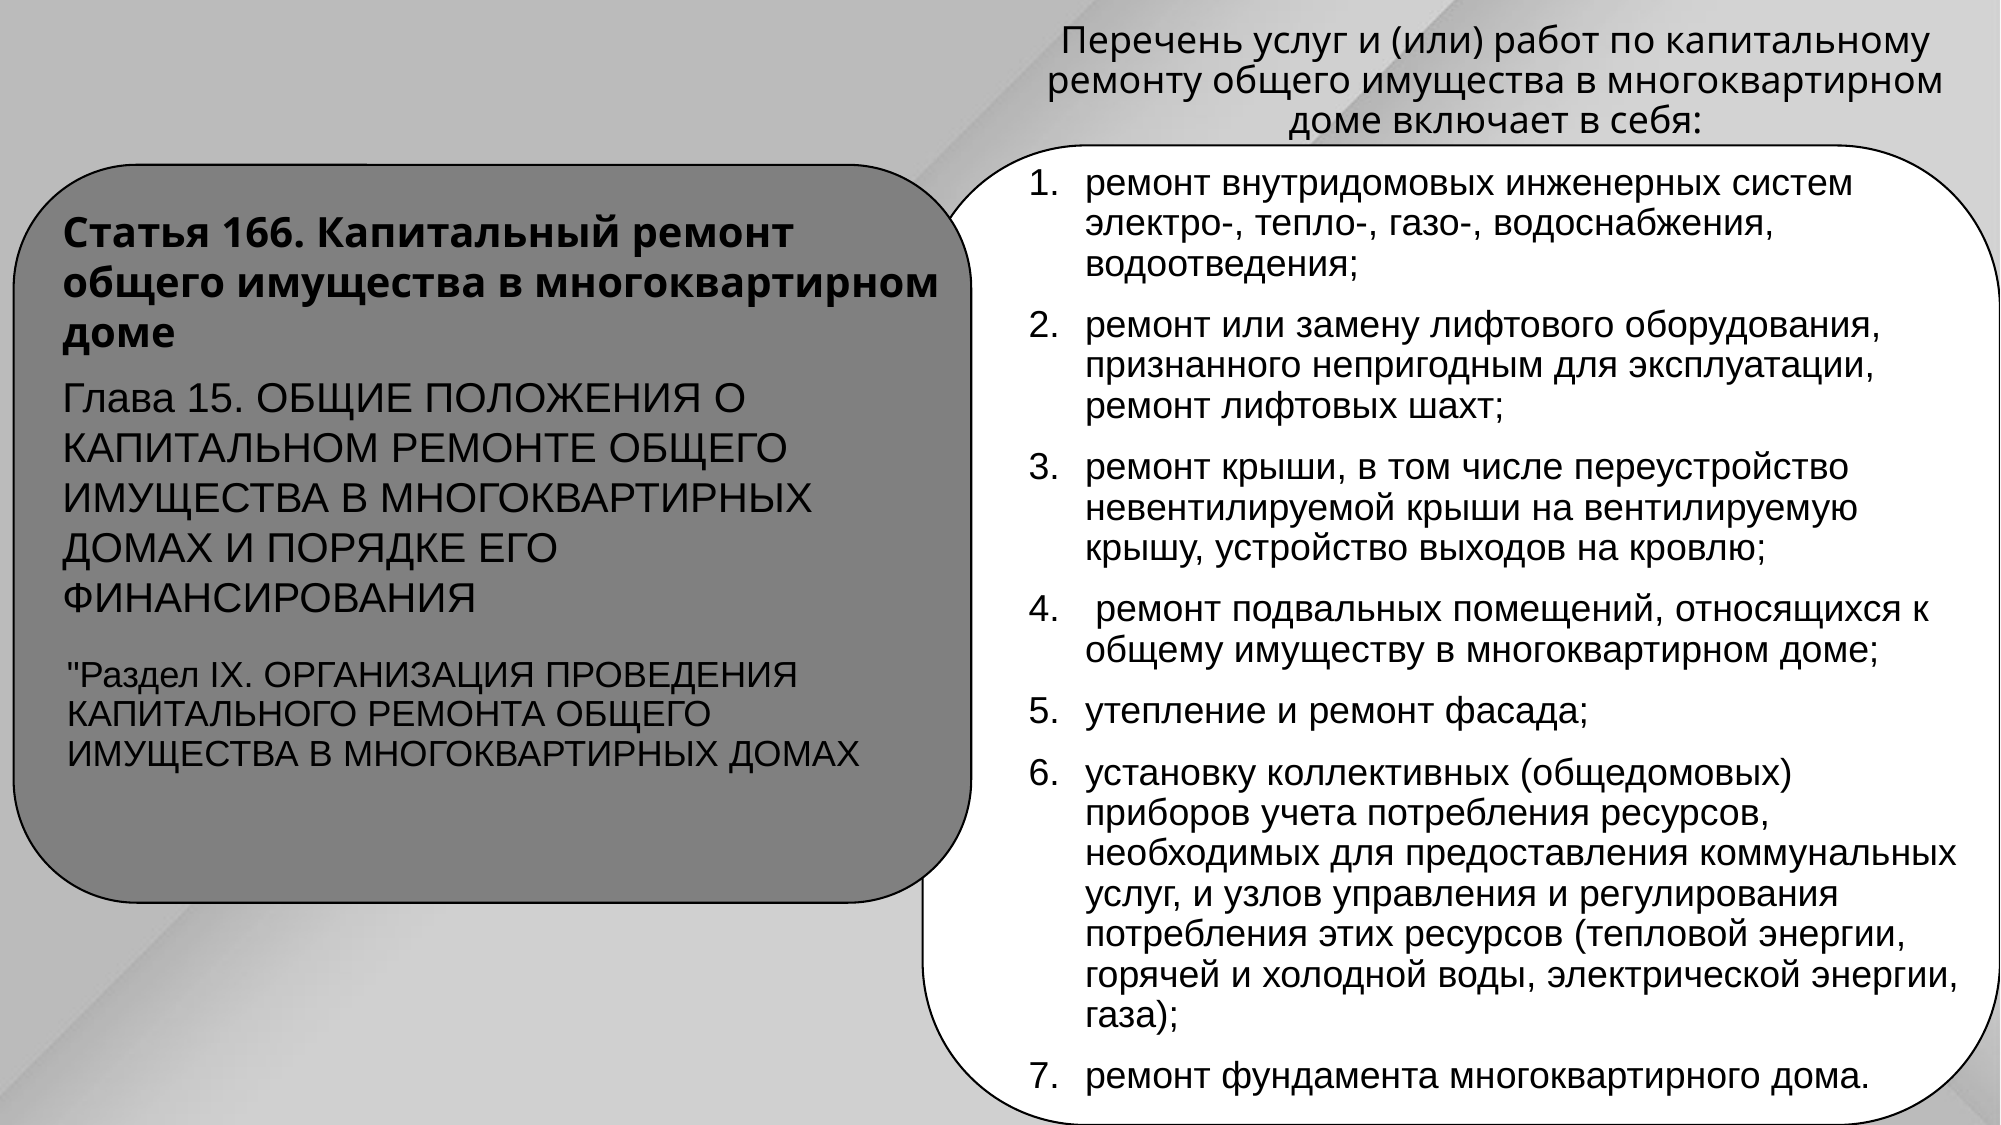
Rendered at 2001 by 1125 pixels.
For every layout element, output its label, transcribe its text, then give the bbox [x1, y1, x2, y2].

text_box Глава 15. ОБЩИЕ ПОЛОЖЕНИЯ О КАПИТАЛЬНОМ РЕМОНТЕ ОБЩЕГО ИМУЩЕСТВА В МНОГОКВАРТИРНЫХ ДОМАХ И ПОРЯДКЕ ЕГО ФИНАНСИРОВАНИЯ [47, 363, 988, 629]
picture [0, 0, 2001, 1125]
list Перечень услуг и (или) работ по капитальному ремонту общего имущества в многоквартирном доме включает в себя: ремонт внутридомовых инженерных систем электро-, тепло-, газо-, водоснабжения, водоотведения; ремонт или замену лифтового оборудования, признанного непригодным для эксплуатации, ремонт лифтовых шахт; ремонт крыши, в том числе переустройство невентилируемой крыши на вентилируемую крышу, устройство выходов на кровлю; ремонт подвальных помещений, относящихся к общему имуществу в многоквартирном доме; утепление и ремонт фасада; установку коллективных (общедомовых) приборов учета потребления ресурсов, необходимых для предоставления коммунальных услуг, и узлов управления и регулирования потребления этих ресурсов (тепловой энергии, горячей и холодной воды, электрической энергии, газа); ремонт фундамента многоквартирного дома. [1013, 13, 1978, 979]
text_box [51, 163, 934, 198]
text_box [921, 161, 2000, 1125]
title "Раздел IX. ОРГАНИЗАЦИЯ ПРОВЕДЕНИЯ КАПИТАЛЬНОГО РЕМОНТА ОБЩЕГО ИМУЩЕСТВА В МНОГОКВАРТИРНЫХ ДОМАХ [51, 647, 885, 866]
text_box Статья 166. Капитальный ремонт общего имущества в многоквартирном доме [47, 198, 960, 364]
text_box [12, 202, 973, 904]
